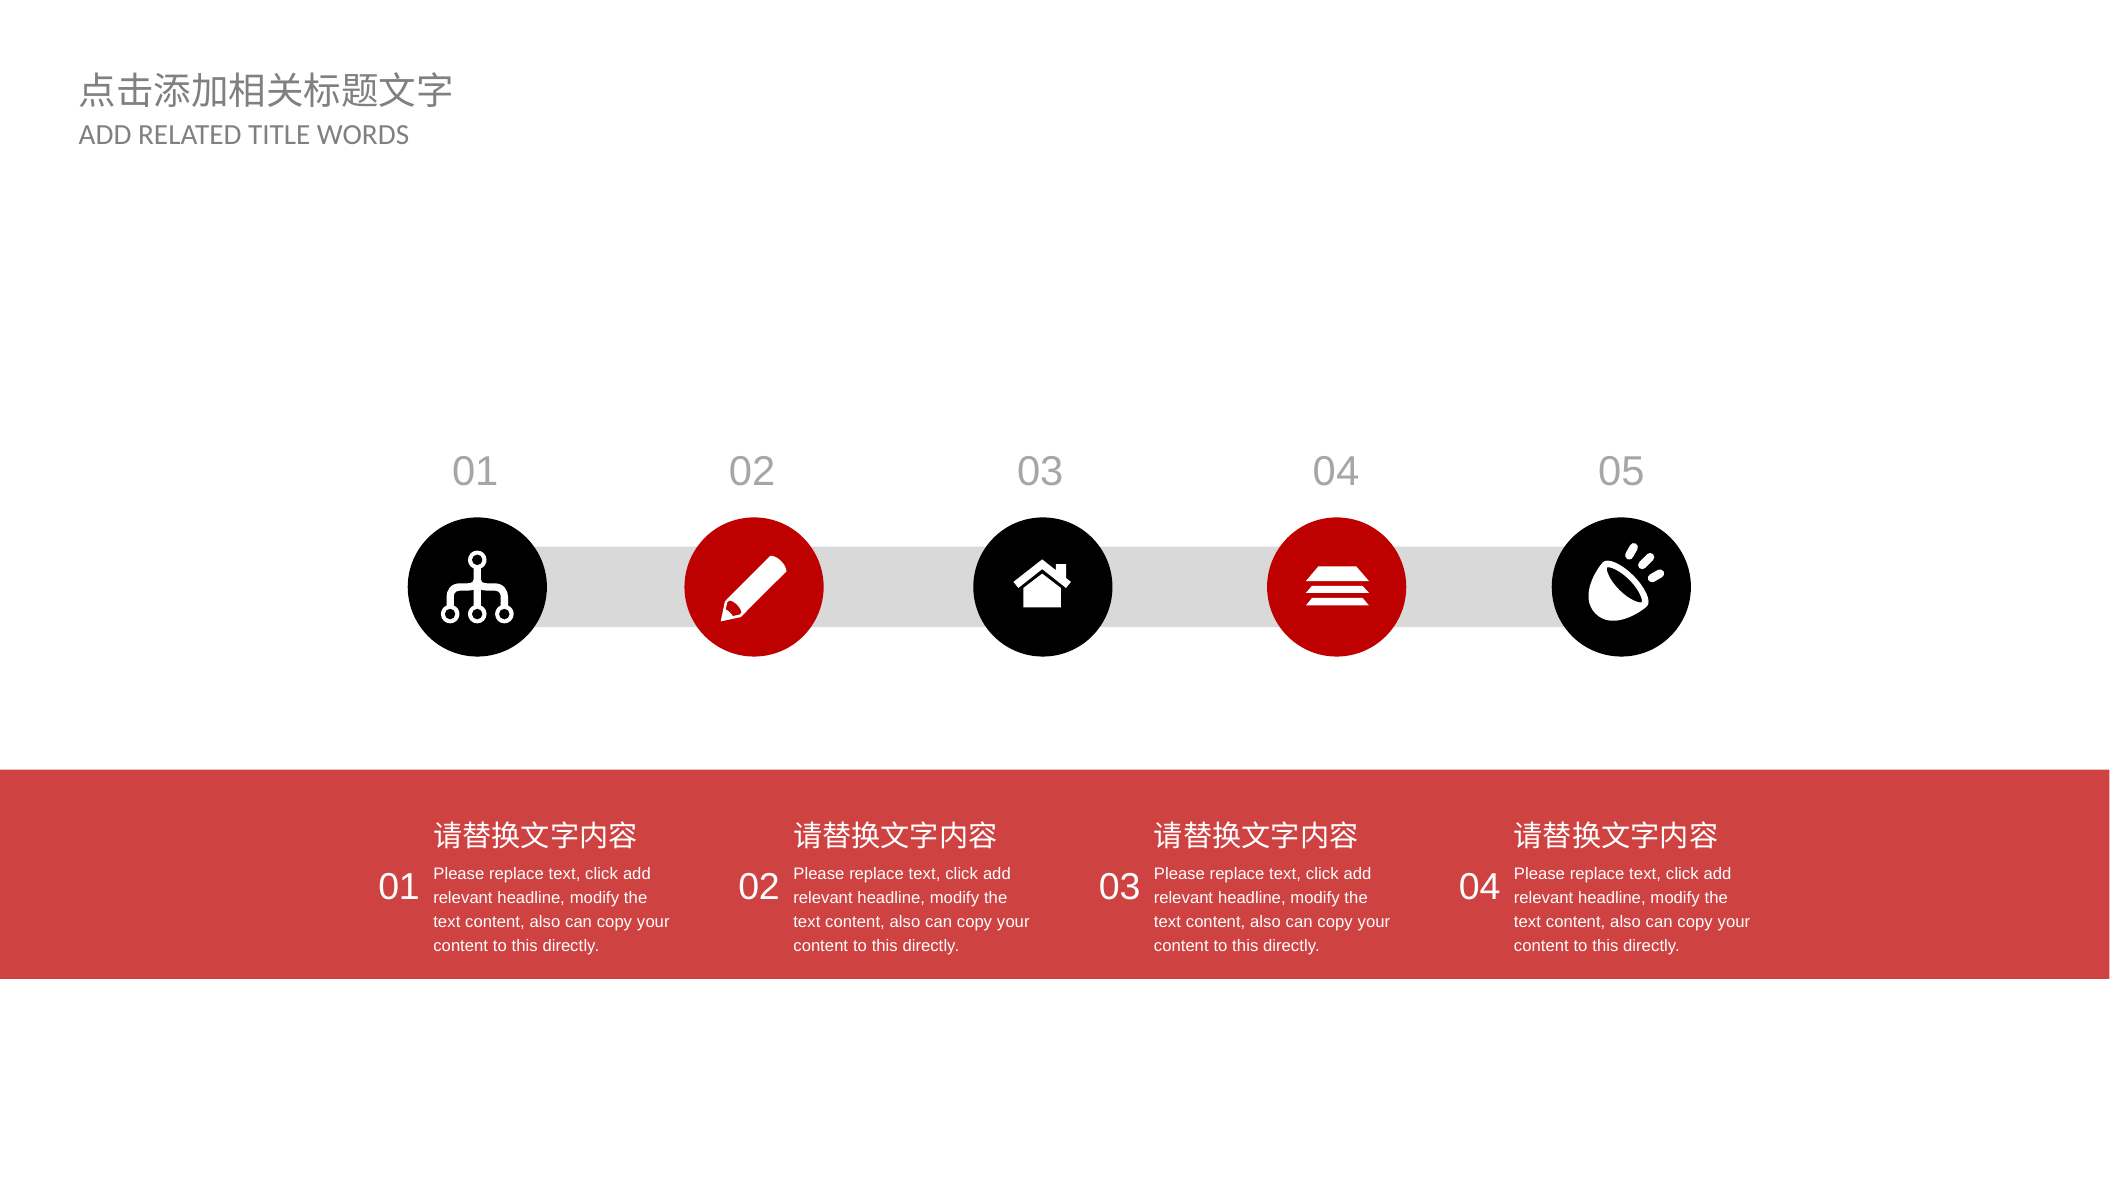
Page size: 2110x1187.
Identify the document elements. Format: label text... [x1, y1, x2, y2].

text_box [0, 769, 2110, 980]
text_box 02 [714, 426, 791, 502]
text_box 请替换文字内容 [433, 810, 639, 852]
text_box ADD RELATED TITLE WORDS [62, 107, 426, 159]
text_box 请替换文字内容 [1153, 810, 1359, 852]
text_box Please replace text, click add relevant headline, modify the text content, also can copy your content to this directly. [1513, 859, 1761, 955]
text_box 02 [738, 852, 780, 907]
text_box 点击添加相关标题文字 [62, 59, 470, 121]
text_box Please replace text, click add relevant headline, modify the text content, also can copy your content to this directly. [433, 859, 680, 955]
text_box Please replace text, click add relevant headline, modify the text content, also can copy your content to this directly. [1154, 859, 1401, 955]
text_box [684, 517, 824, 657]
text_box 请替换文字内容 [1513, 810, 1719, 852]
text_box [1407, 546, 1551, 628]
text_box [407, 517, 547, 657]
text_box 04 [1458, 852, 1501, 907]
text_box 04 [1297, 426, 1374, 502]
text_box [547, 546, 684, 628]
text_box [1551, 517, 1691, 657]
text_box [1113, 546, 1267, 628]
text_box 01 [378, 852, 421, 907]
text_box 01 [437, 426, 514, 502]
text_box 03 [1002, 426, 1079, 502]
text_box [824, 546, 973, 628]
text_box Please replace text, click add relevant headline, modify the text content, also can copy your content to this directly. [793, 859, 1040, 955]
text_box 请替换文字内容 [793, 810, 999, 852]
text_box 05 [1577, 426, 1665, 502]
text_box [973, 517, 1113, 657]
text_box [1267, 517, 1407, 657]
text_box 03 [1098, 852, 1141, 907]
